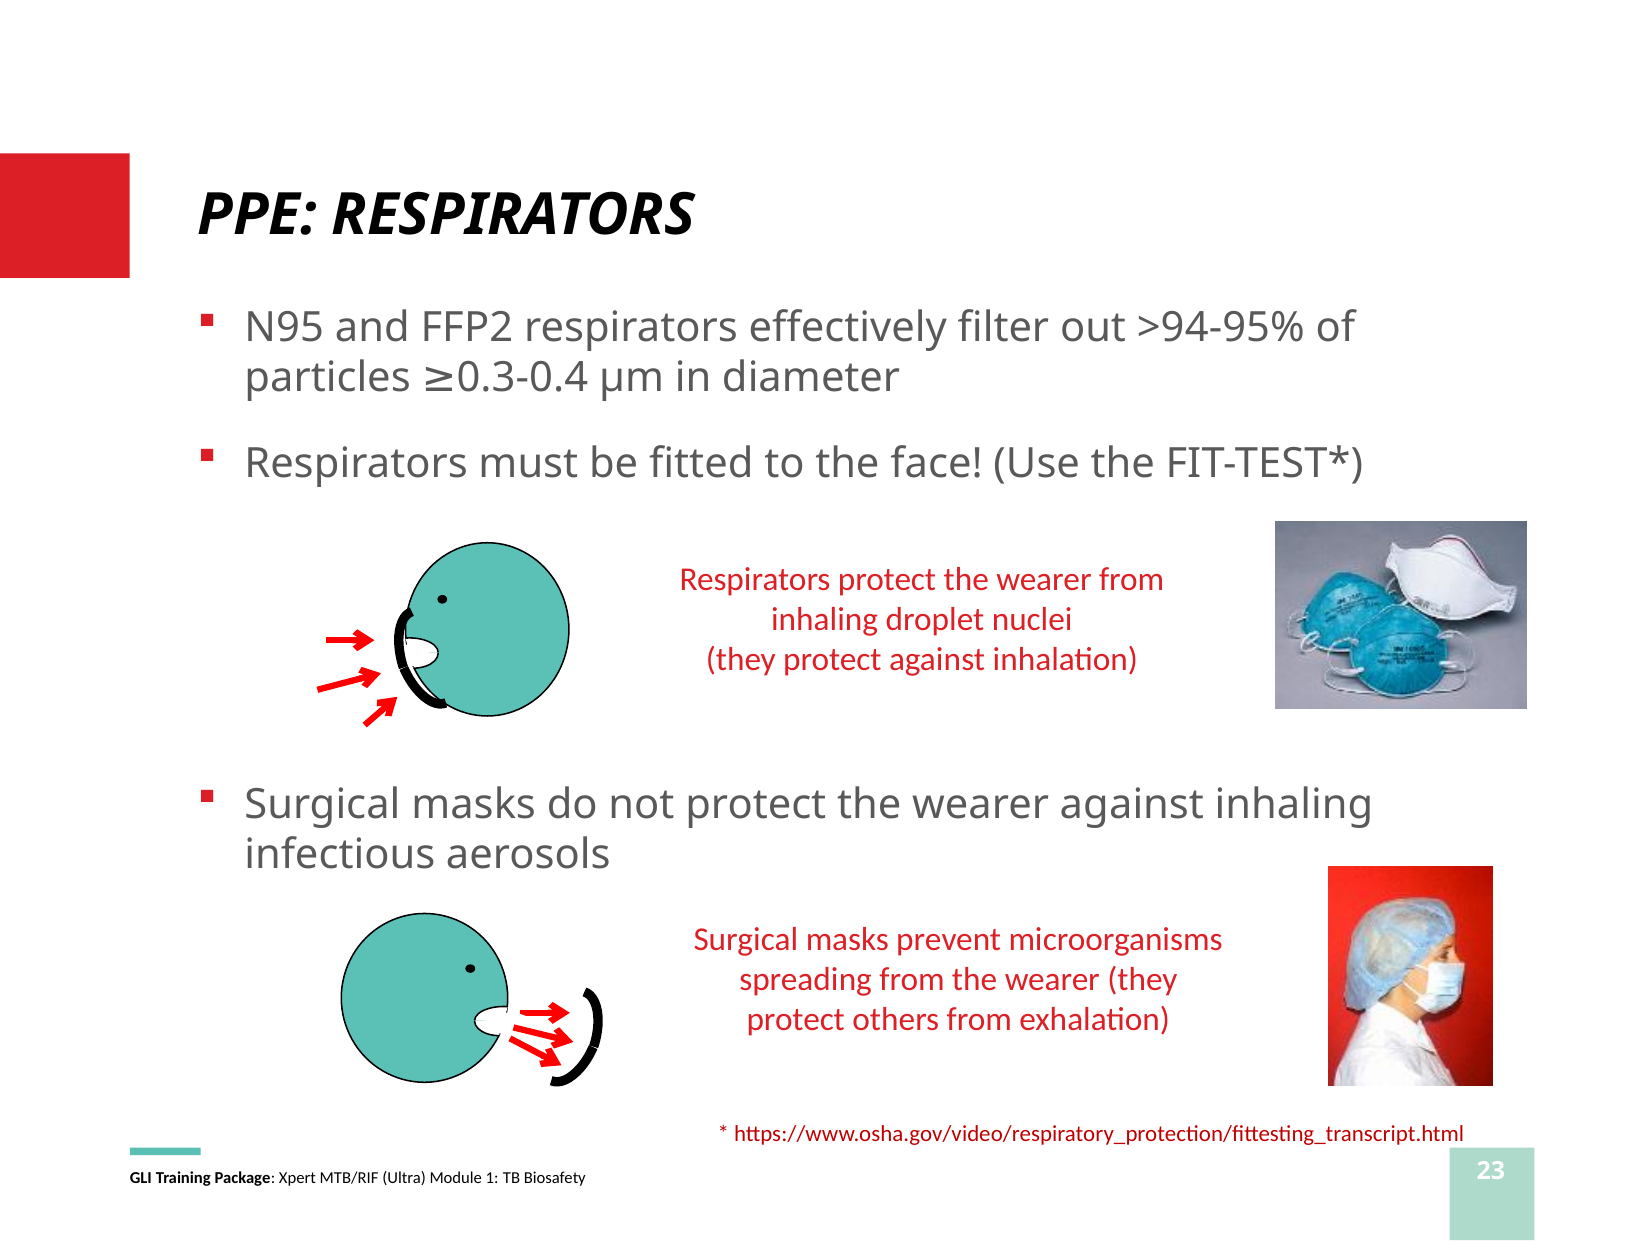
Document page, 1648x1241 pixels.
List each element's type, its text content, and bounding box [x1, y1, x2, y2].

text_box * https://www.osha.gov/video/respiratory_protection/fittesting_transcript.html [702, 1110, 1481, 1153]
picture [1275, 521, 1527, 709]
list N95 and FFP2 respirators effectively filter out >94-95% of particles ≥0.3-0.4 µm in diameter Respirators must be fitted to the face! (Use the FIT-TEST*) Surgical masks do not protect the wearer against inhaling infectious aerosols [197, 300, 1409, 1040]
text_box Respirators protect the wearer from inhaling droplet nuclei (they protect against inhalation) [626, 549, 1218, 685]
picture [1327, 866, 1493, 1086]
text_box Surgical masks prevent microorganisms spreading from the wearer (they protect others from exhalation) [673, 909, 1244, 1045]
title PPE: RESPIRATORS [197, 153, 1450, 278]
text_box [317, 542, 569, 726]
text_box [341, 913, 596, 1086]
